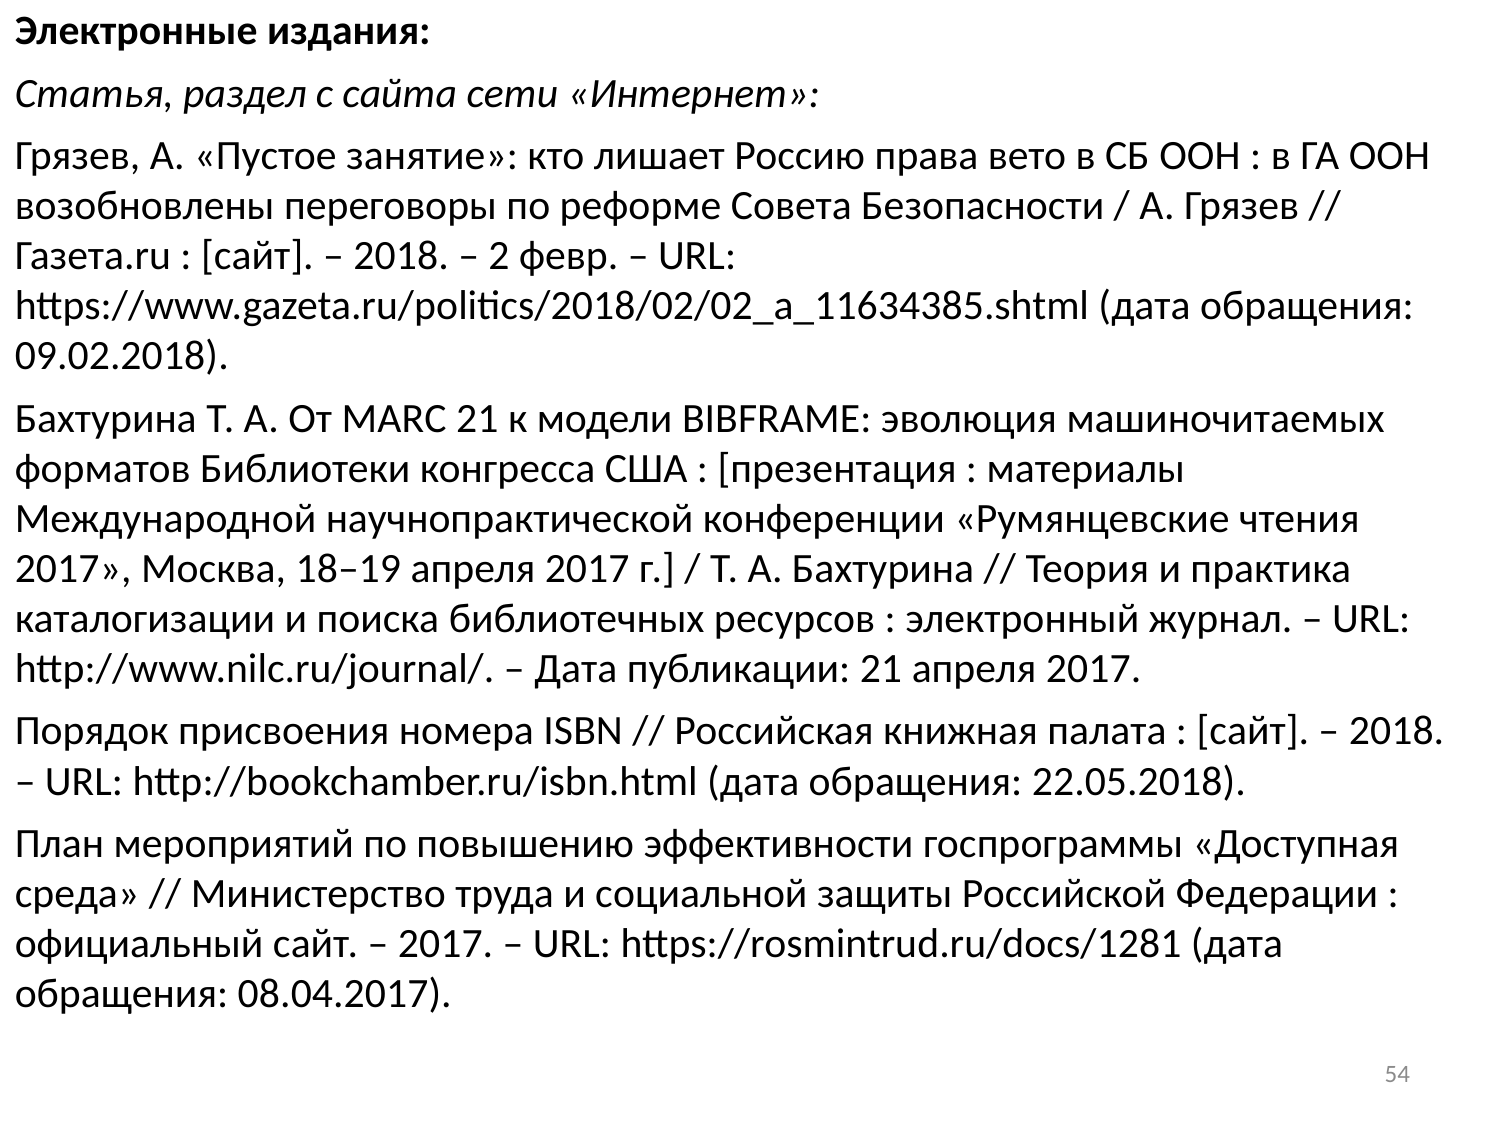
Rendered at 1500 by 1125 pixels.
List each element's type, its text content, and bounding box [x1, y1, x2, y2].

slide_number 54 [1074, 1042, 1425, 1103]
text_box Электронные издания: Статья, раздел с сайта сети «Интернет»: Грязев, А. «Пустое занятие»: кто лишает Россию права вето в СБ ООН : в ГА ООН возобновлены переговоры по реформе Совета Безопасности / А. Грязев // Газета.ru : [сайт]. – 2018. – 2 февр. – URL: https://www.gazeta.ru/politics/2018/02/02_a_11634385.shtml (дата обращения: 09.02.2018). Бахтурина Т. А. От МАRС 21 к модели BIBFRAME: эволюция машиночитаемых форматов Библиотеки конгресса США : [презентация : материалы Международной научнопрактической конференции «Румянцевские чтения 2017», Москва, 18–19 апреля 2017 г.] / Т. А. Бахтурина // Теория и практика каталогизации и поиска библиотечных ресурсов : электронный журнал. – URL: http://www.nilc.ru/journal/. – Дата публикации: 21 апреля 2017. Порядок присвоения номера ISBN // Российская книжная палата : [сайт]. – 2018. – URL: http://bookchamber.ru/isbn.html (дата обращения: 22.05.2018). План мероприятий по повышению эффективности госпрограммы «Доступная среда» // Министерство труда и социальной защиты Российской Федерации : официальный сайт. – 2017. – URL: https://rosmintrud.ru/docs/1281 (дата обращения: 08.04.2017). [0, 0, 1483, 1024]
